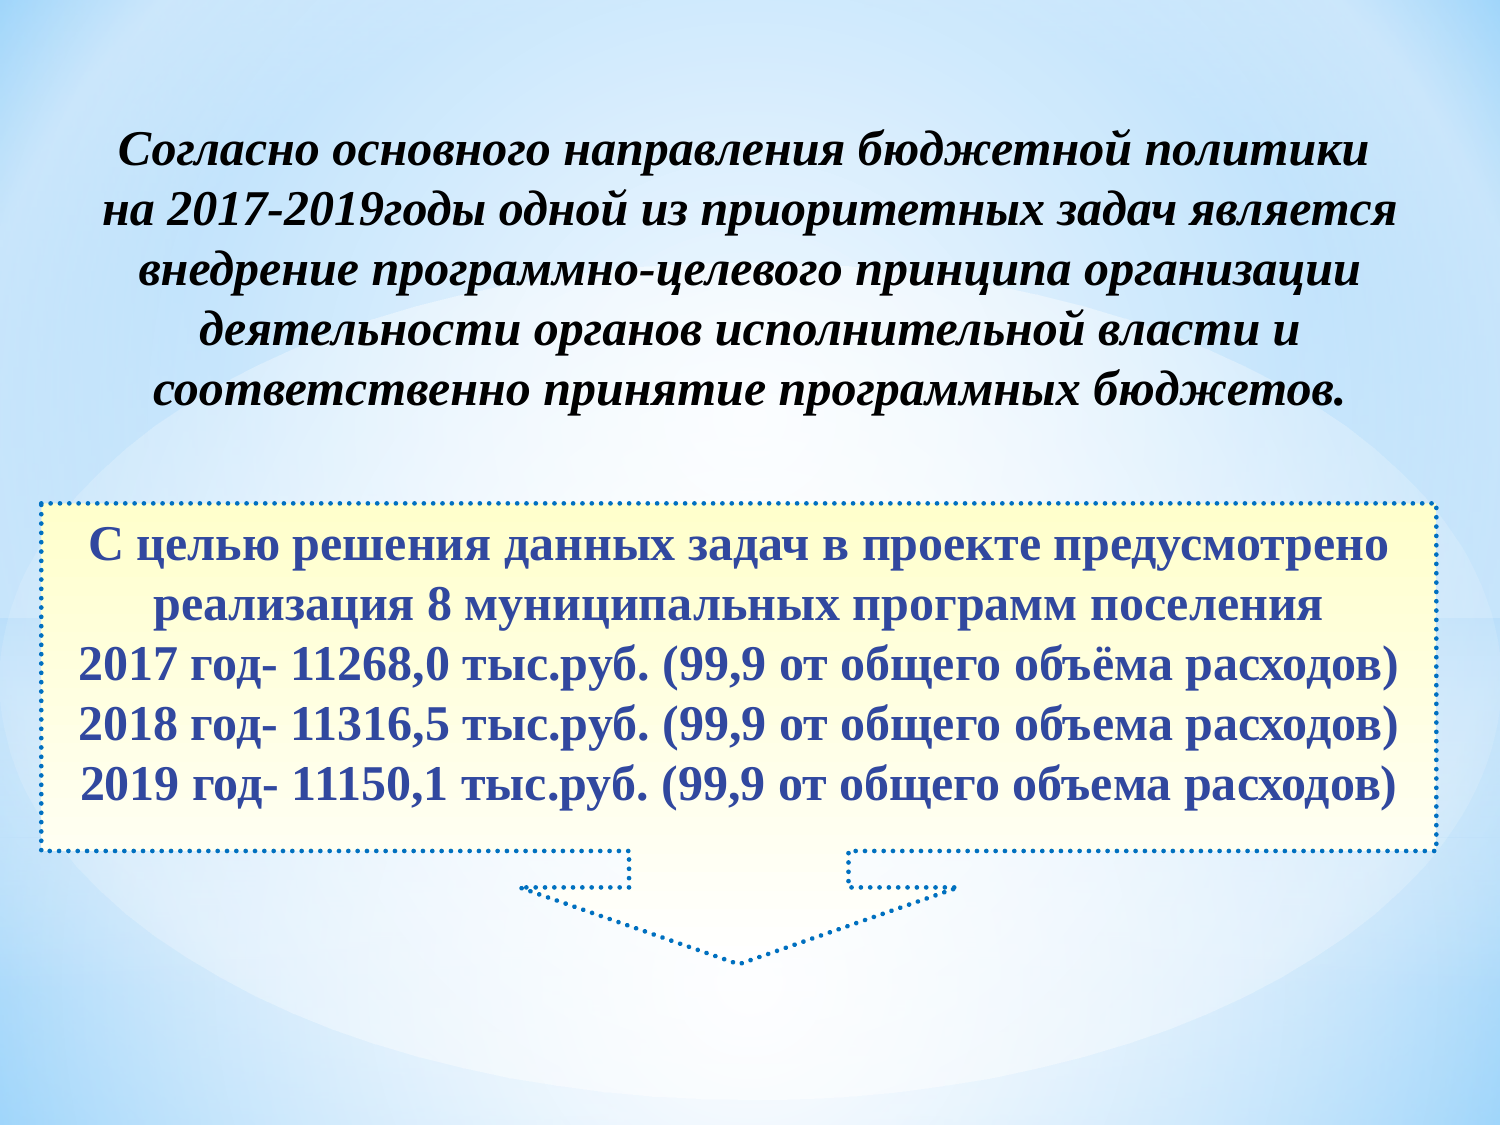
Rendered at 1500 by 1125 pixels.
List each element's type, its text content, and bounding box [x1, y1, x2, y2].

text_box С целью решения данных задач в проекте предусмотрено реализация 8 муниципальных программ поселения 2017 год- 11268,0 тыс.руб. (99,9 от общего объёма расходов) 2018 год- 11316,5 тыс.руб. (99,9 от общего объема расходов) 2019 год- 11150,1 тыс.руб. (99,9 от общего объема расходов) [41, 503, 1437, 965]
text_box [0, 74, 1500, 150]
text_box Согласно основного направления бюджетной политики на 2017-2019годы одной из приоритетных задач является внедрение программно-целевого принципа организации деятельности органов исполнительной власти и соответственно принятие программных бюджетов. [0, 150, 1500, 483]
